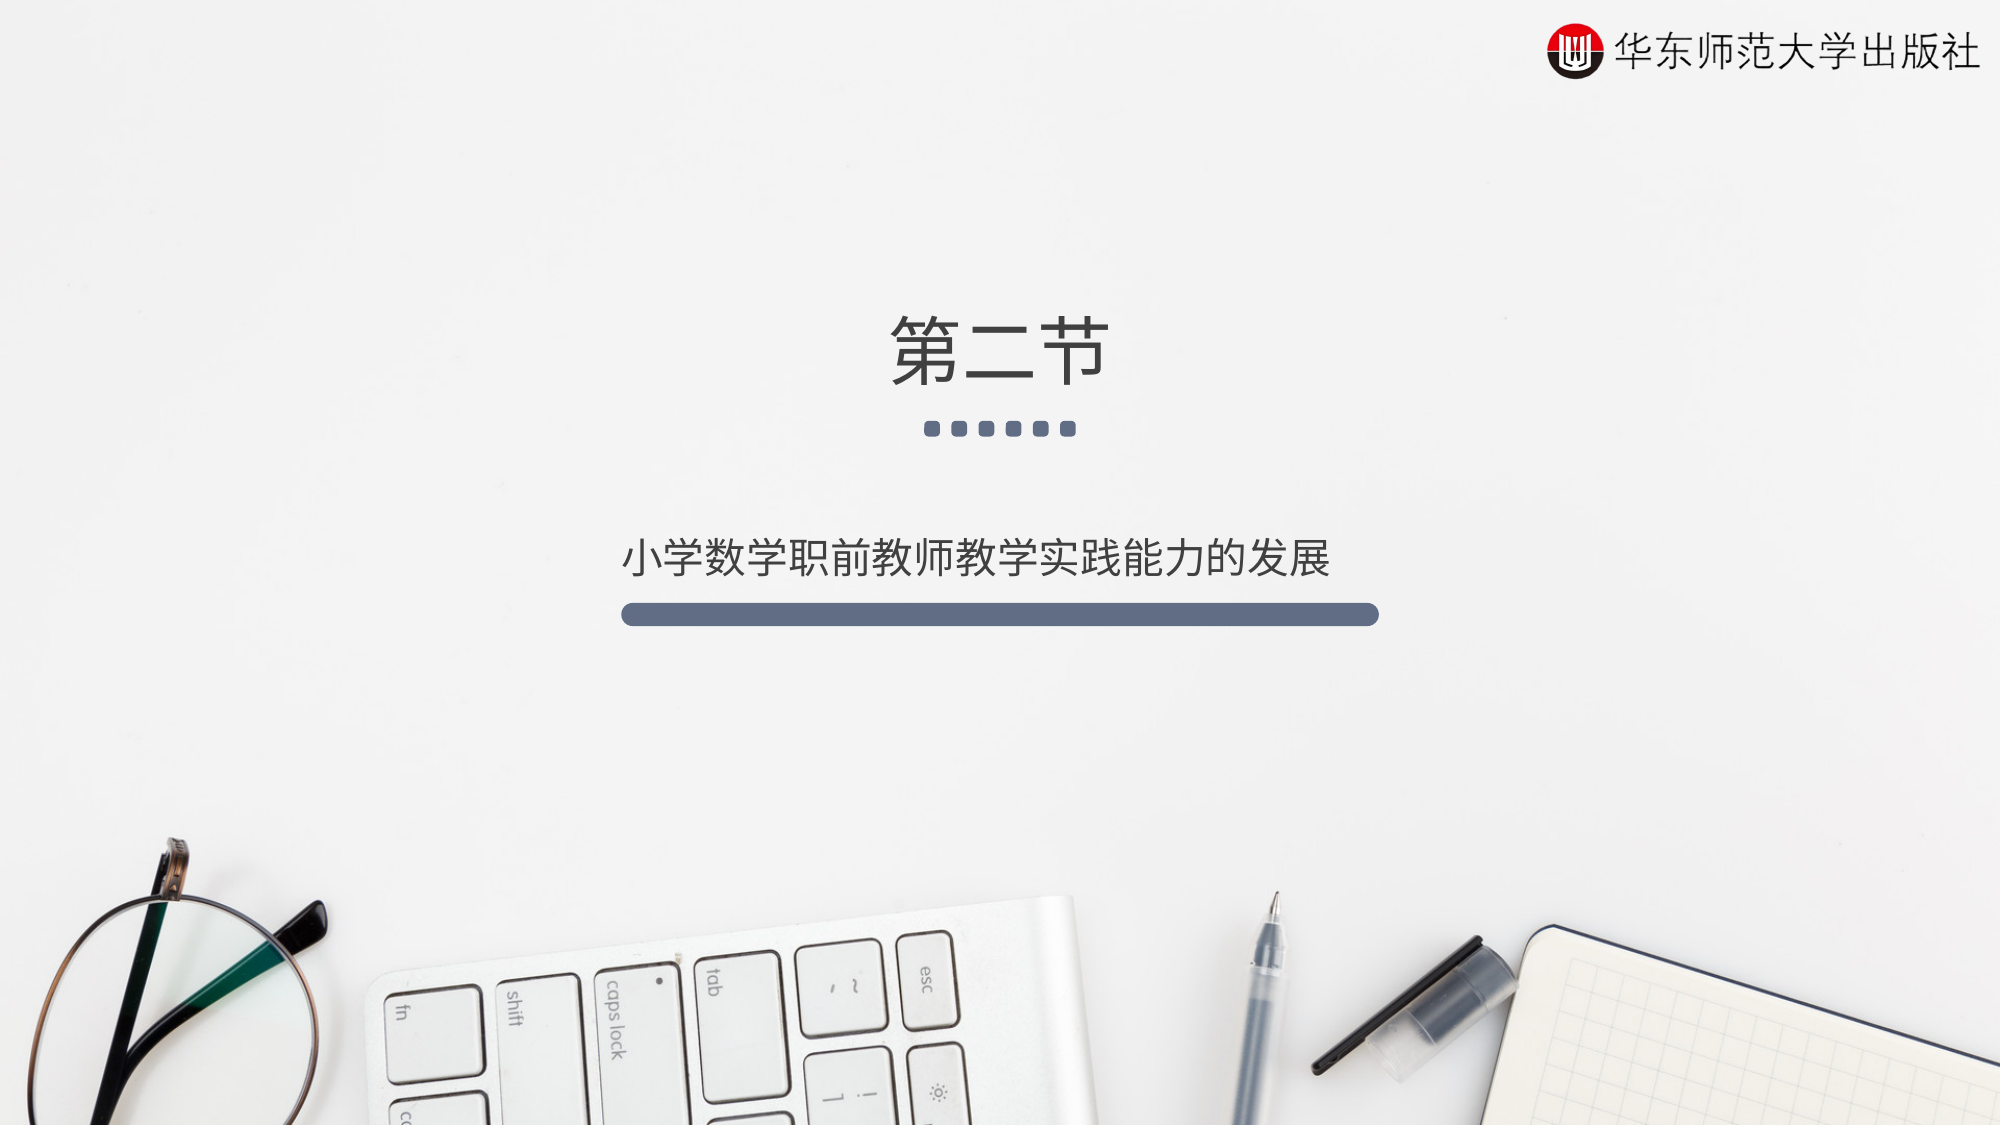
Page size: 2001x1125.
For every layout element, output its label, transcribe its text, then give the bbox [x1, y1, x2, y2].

text_box 第二节 [638, 296, 1361, 402]
text_box [620, 601, 1380, 628]
picture [0, 0, 2000, 1125]
text_box 小学数学职前教师教学实践能力的发展 [621, 531, 1379, 582]
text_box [924, 420, 1076, 437]
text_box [1536, 13, 1989, 83]
